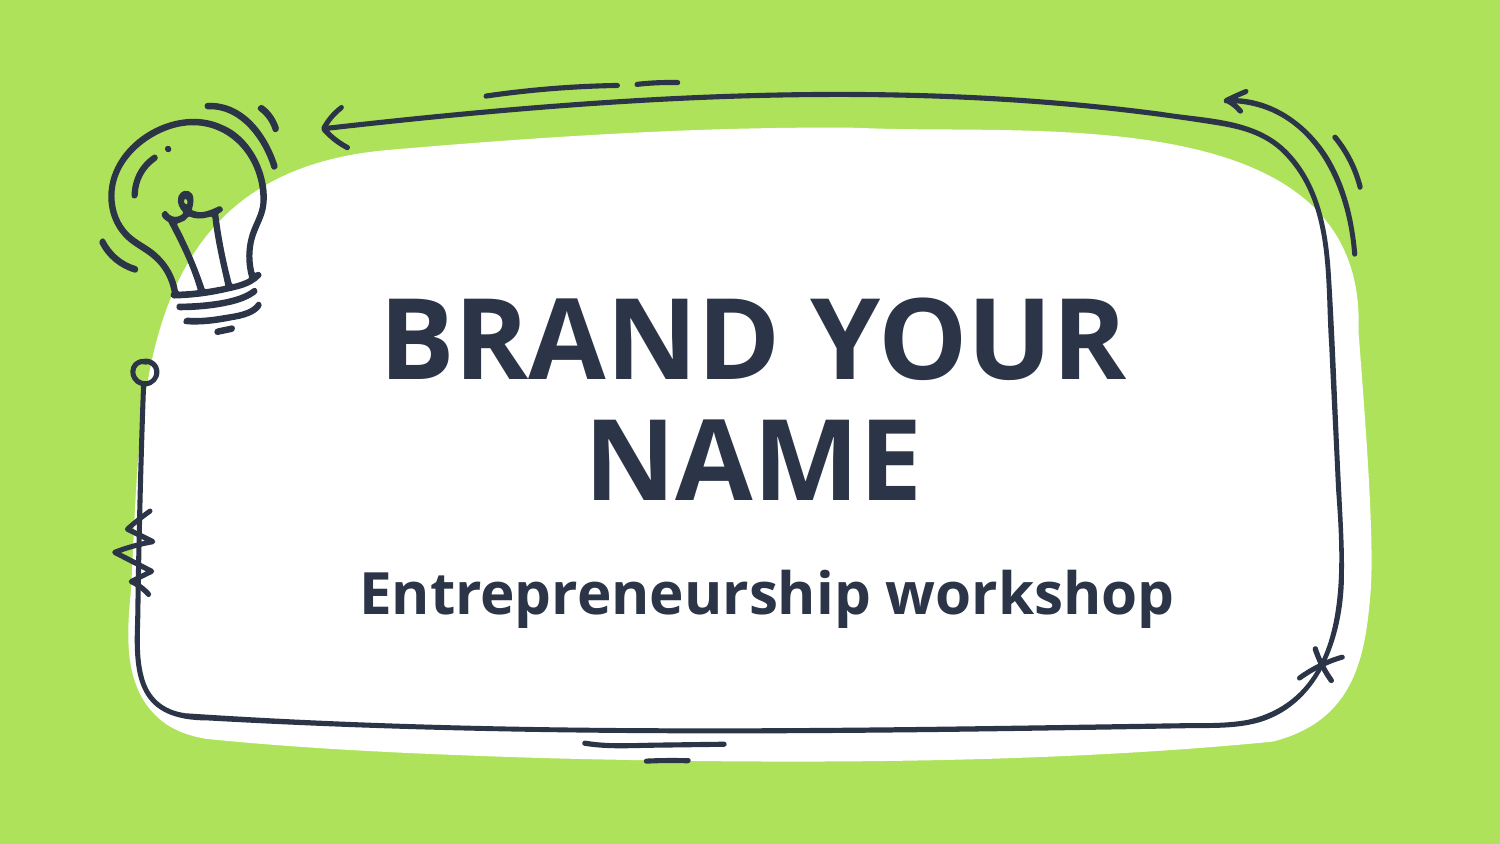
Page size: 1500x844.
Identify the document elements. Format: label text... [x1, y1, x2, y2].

title BRAND YOUR NAME [256, 265, 1250, 542]
text_box Entrepreneurship workshop [270, 504, 1264, 687]
